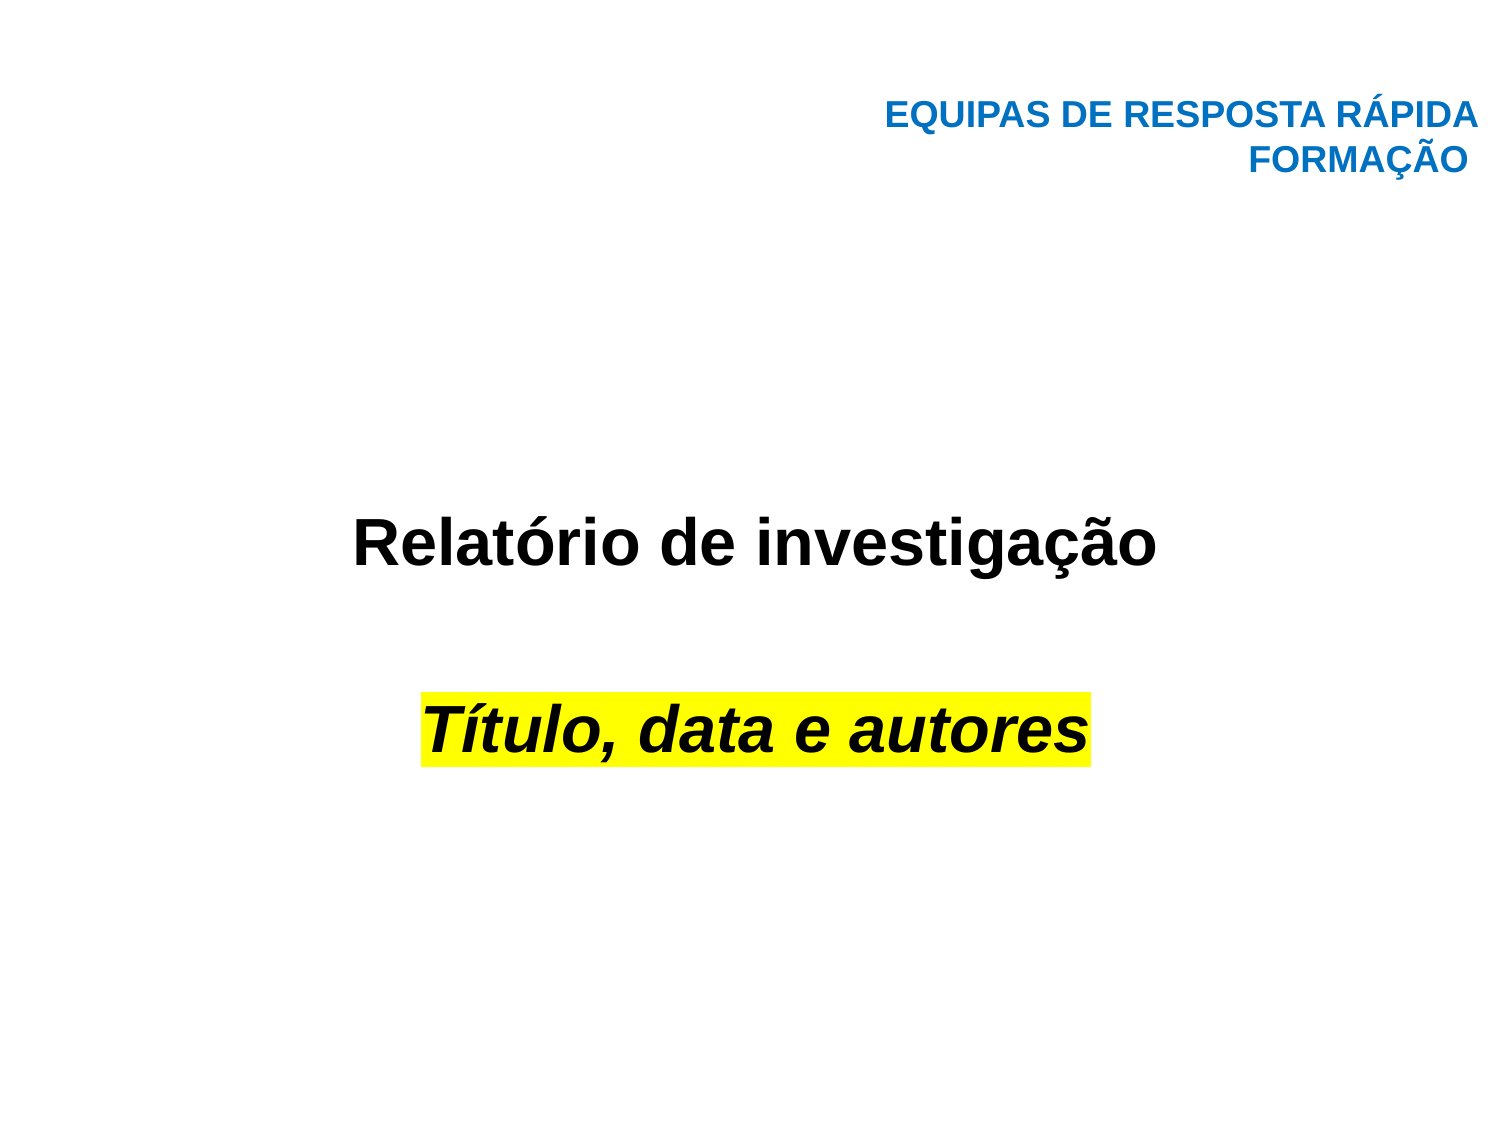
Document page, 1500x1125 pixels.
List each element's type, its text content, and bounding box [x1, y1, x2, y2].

title EQUIPAS DE RESPOSTA RÁPIDA FORMAÇÃO [525, 13, 1495, 302]
subtitle Relatório de investigação Título, data e autores [20, 491, 1492, 769]
